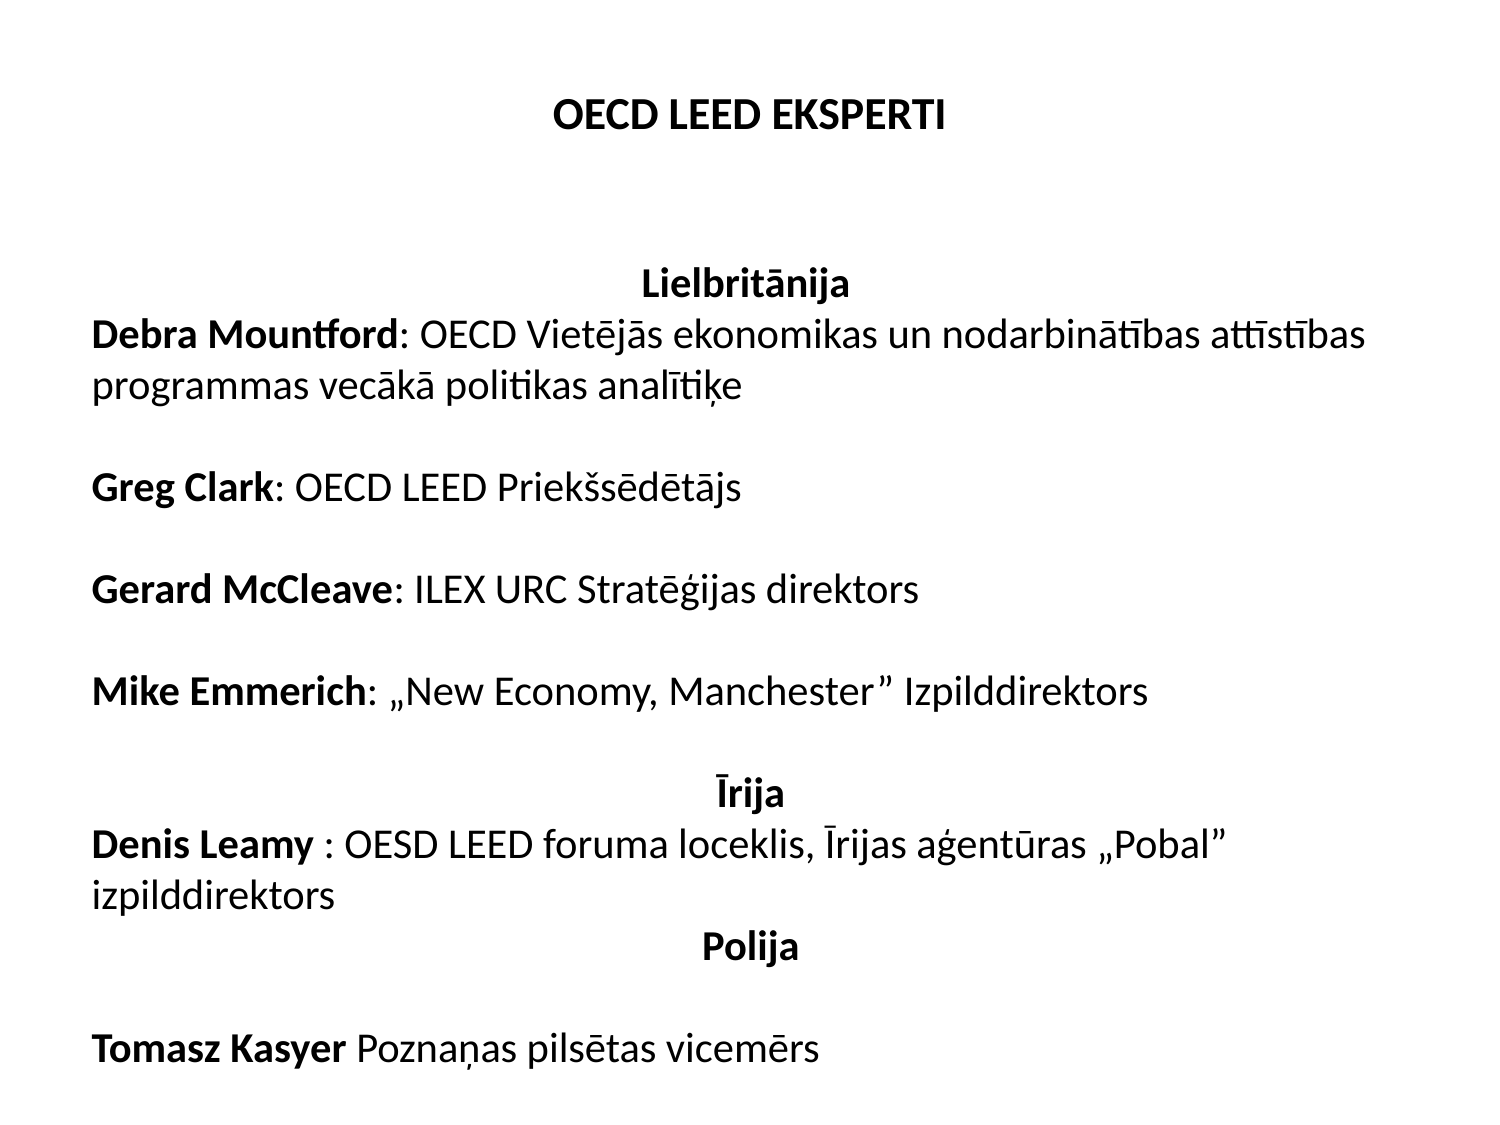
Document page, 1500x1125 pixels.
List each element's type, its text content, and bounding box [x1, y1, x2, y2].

list Lielbritānija Debra Mountford: OECD Vietējās ekonomikas un nodarbinātības attīstības programmas vecākā politikas analītiķe Greg Clark: OECD LEED Priekšsēdētājs Gerard McCleave: ILEX URC Stratēģijas direktors Mike Emmerich: „New Economy, Manchester” Izpilddirektors Īrija Denis Leamy : OESD LEED foruma loceklis, Īrijas aģentūras „Pobal” izpilddirektors Polija Tomasz Kasyer Poznaņas pilsētas vicemērs [76, 196, 1425, 1083]
title OECD LEED EKSPERTI [75, 45, 1425, 233]
